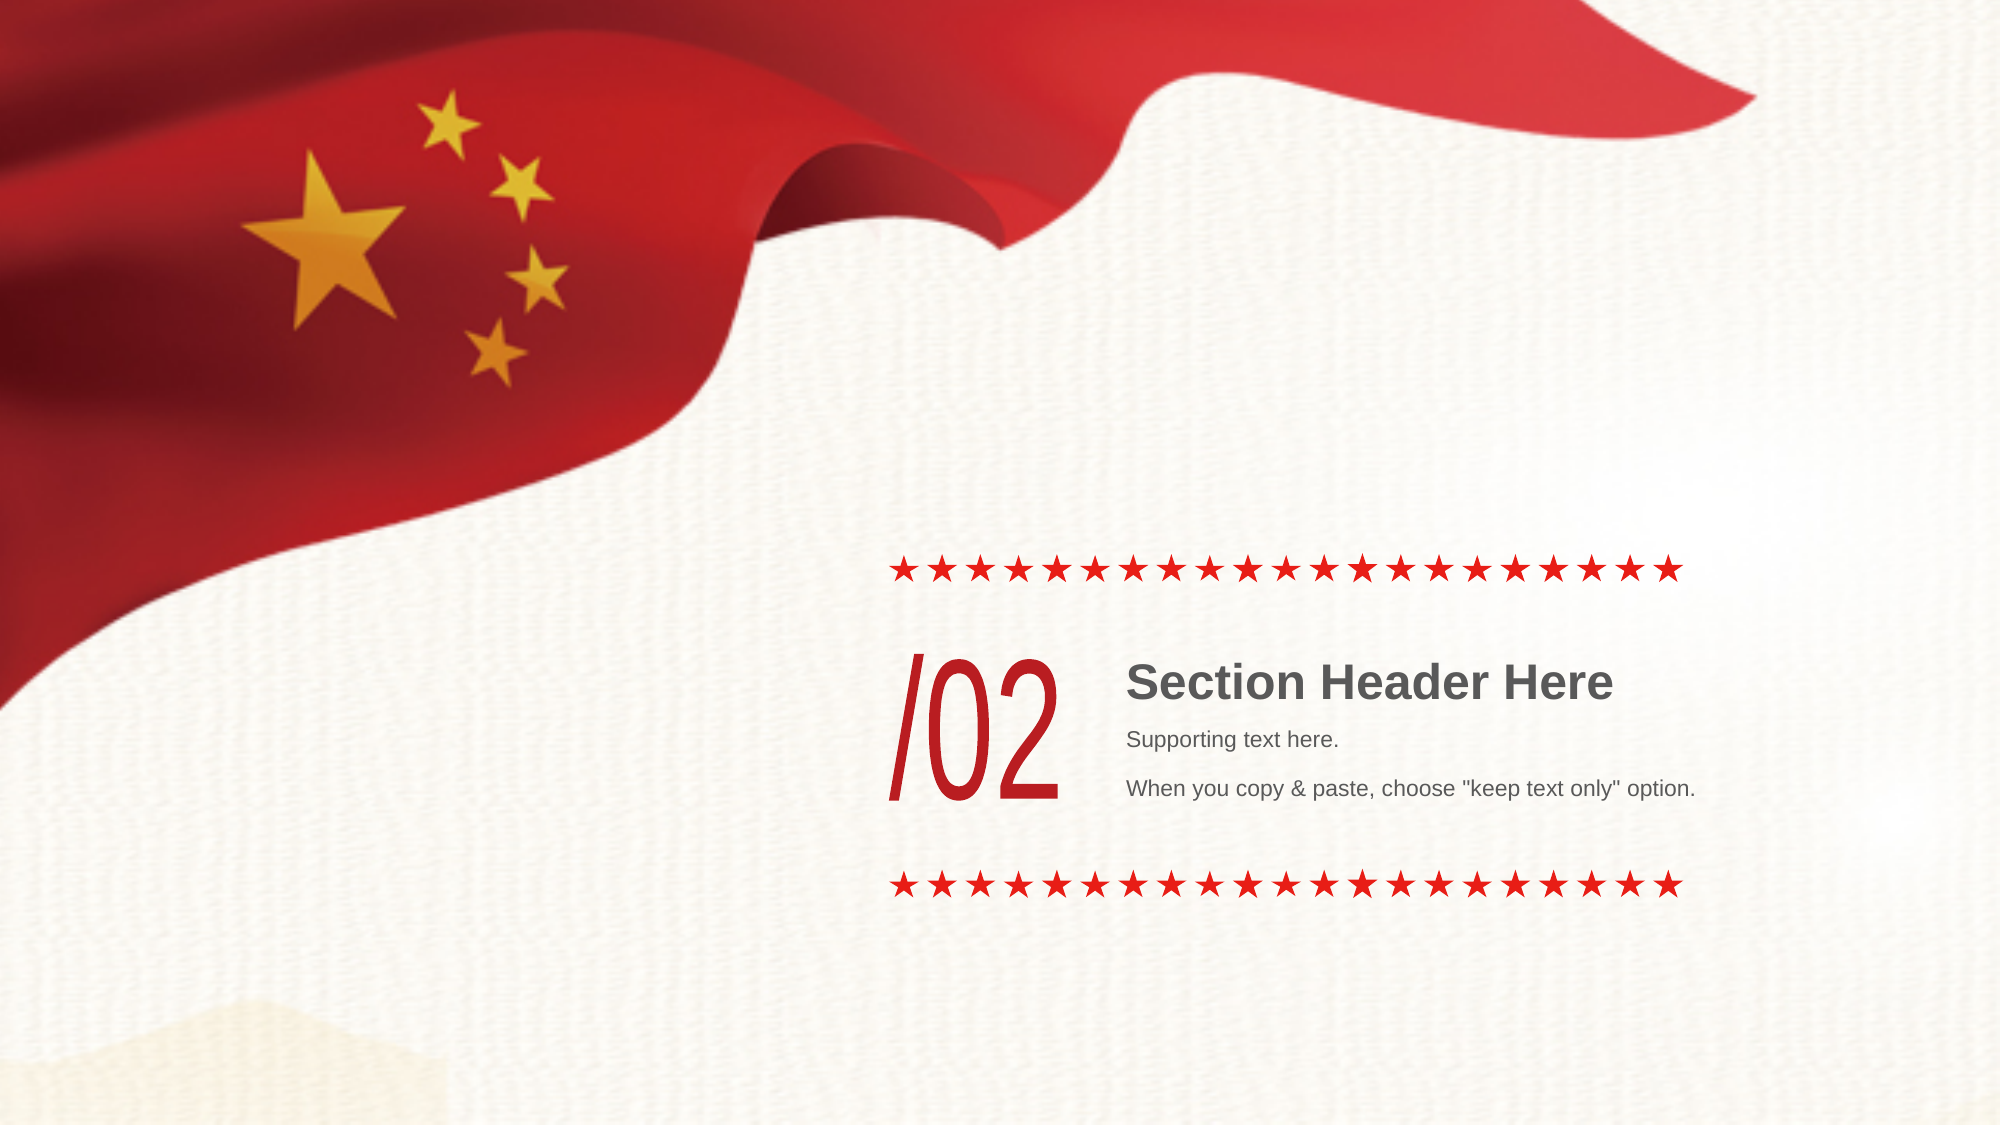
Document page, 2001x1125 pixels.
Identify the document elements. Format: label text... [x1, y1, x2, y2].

text_box [1423, 869, 1454, 898]
text_box [1538, 869, 1569, 898]
text_box [1576, 554, 1607, 582]
picture [0, 0, 2000, 1125]
text_box [888, 554, 920, 582]
text_box [1232, 554, 1263, 583]
title Section Header Here [1110, 570, 2000, 718]
text_box [1614, 554, 1646, 582]
text_box [1347, 868, 1378, 899]
text_box [1653, 554, 1684, 583]
text_box [1041, 554, 1072, 583]
text_box [965, 869, 996, 898]
text_box [888, 870, 920, 898]
text_box [965, 554, 996, 582]
text_box [1653, 869, 1684, 898]
text_box [1118, 869, 1149, 898]
text_box [1271, 870, 1302, 897]
text_box [927, 869, 958, 898]
text_box [1194, 870, 1225, 897]
text_box [1423, 554, 1454, 582]
text_box [1232, 869, 1263, 898]
text_box [1080, 554, 1111, 583]
text_box [1614, 869, 1646, 898]
text_box [1194, 554, 1225, 582]
text_box [1538, 554, 1569, 583]
text_box [1347, 553, 1378, 583]
text_box [1385, 869, 1416, 898]
text_box [1309, 554, 1340, 582]
text_box [1118, 554, 1149, 582]
text_box [1462, 870, 1493, 898]
list Supporting text here. When you copy & paste, choose "keep text only" option. [1111, 717, 2000, 884]
text_box [1462, 554, 1493, 583]
text_box [1309, 869, 1340, 898]
text_box [1385, 554, 1416, 582]
text_box [1041, 869, 1072, 898]
text_box [1500, 554, 1531, 583]
text_box [1271, 554, 1302, 582]
text_box [1500, 869, 1531, 898]
text_box [1576, 869, 1607, 898]
text_box [1156, 554, 1187, 582]
text_box [1003, 554, 1034, 583]
text_box [1080, 870, 1111, 898]
text_box [1003, 870, 1034, 898]
text_box [1156, 869, 1187, 898]
text_box [927, 554, 958, 583]
